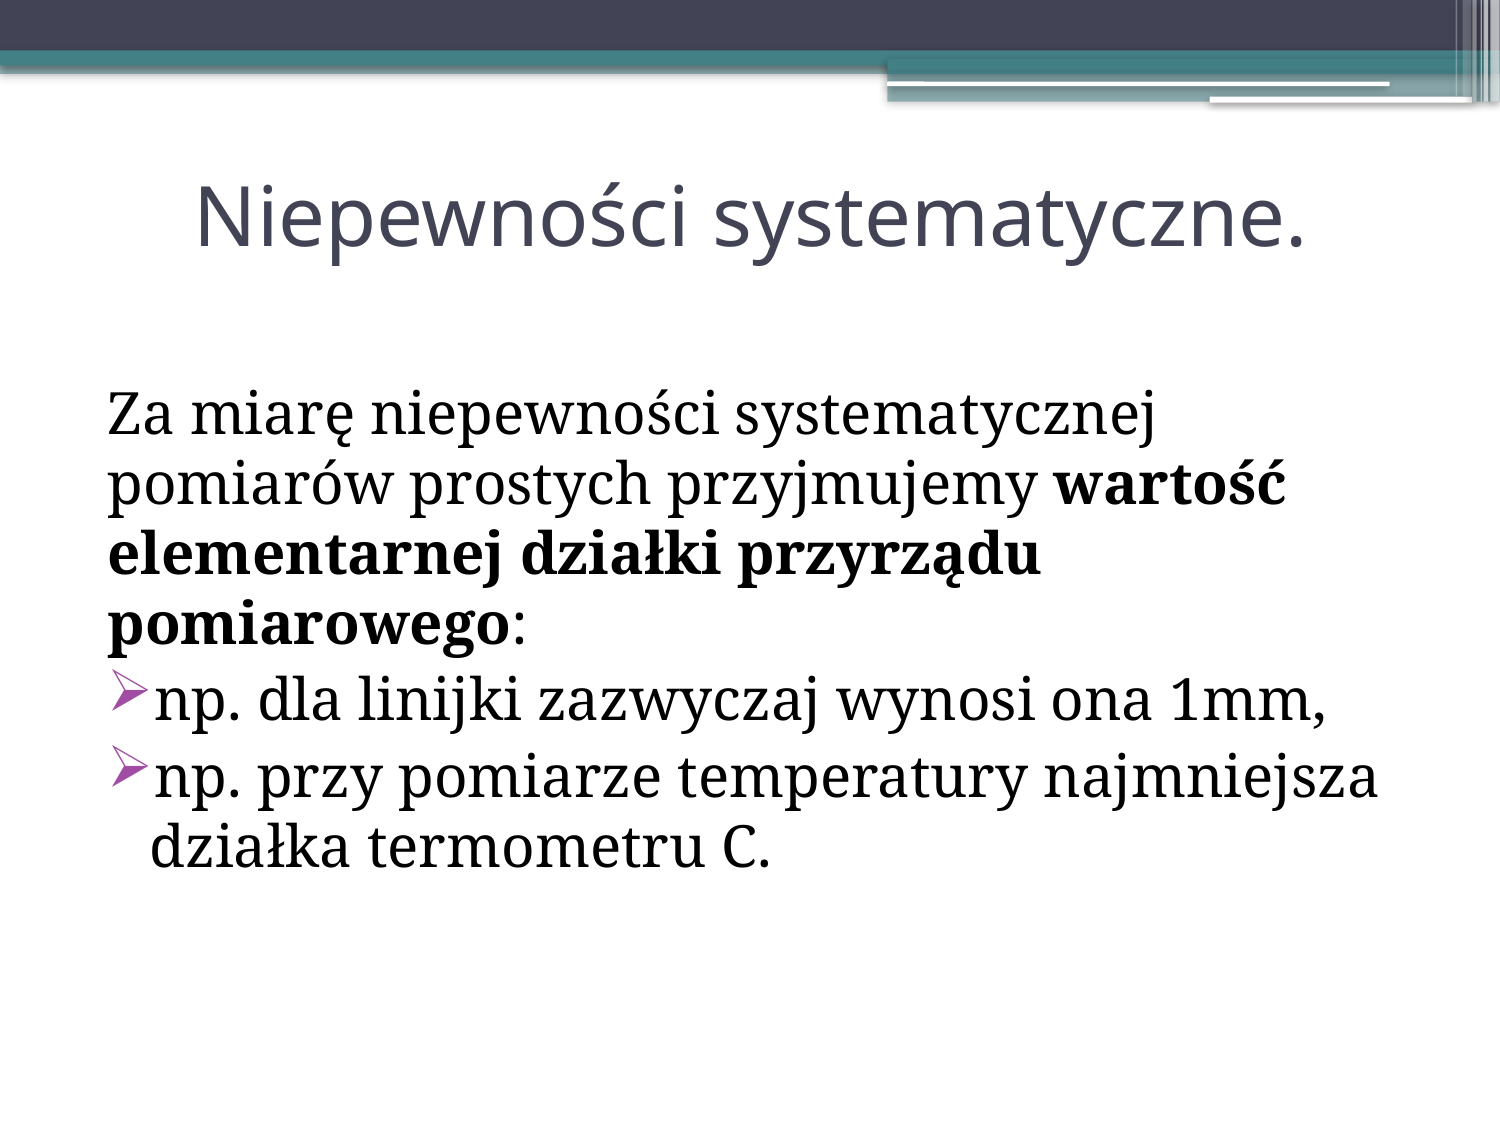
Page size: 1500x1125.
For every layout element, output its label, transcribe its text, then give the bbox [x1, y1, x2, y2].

title Niepewności systematyczne. [76, 125, 1427, 301]
